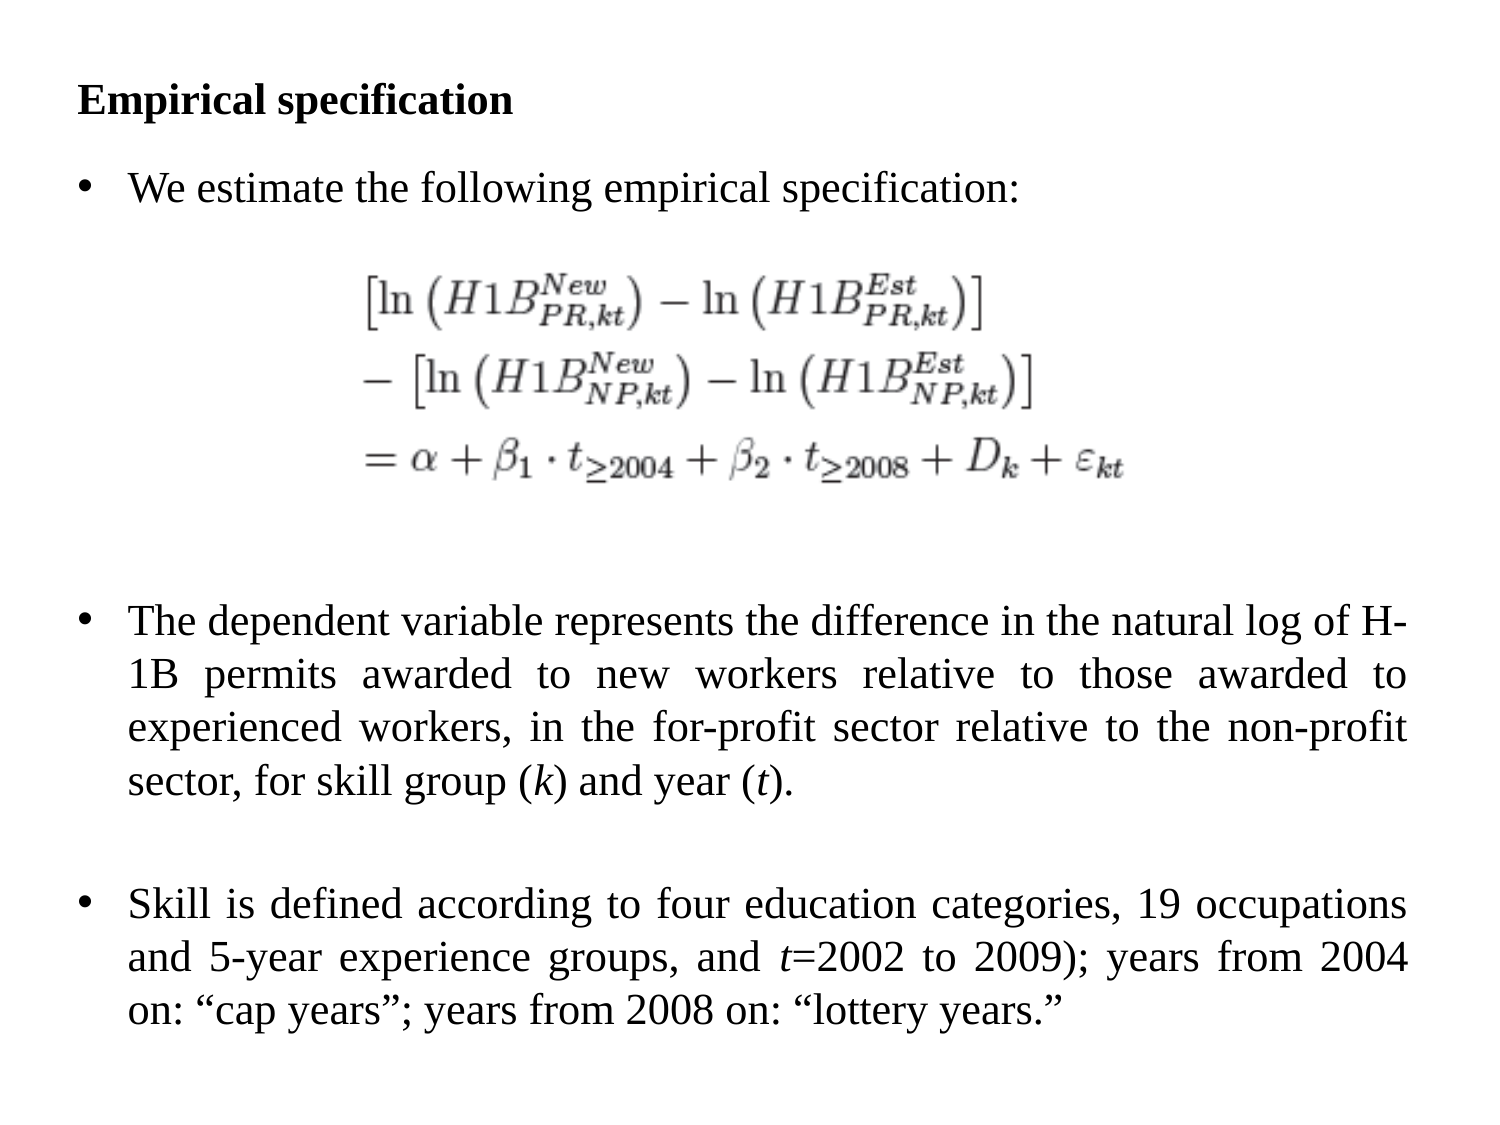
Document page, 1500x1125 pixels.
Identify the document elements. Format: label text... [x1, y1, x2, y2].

list Empirical specification We estimate the following empirical specification: The dependent variable represents the difference in the natural log of H-1B permits awarded to new workers relative to those awarded to experienced workers, in the for-profit sector relative to the non-profit sector, for skill group (k) and year (t). Skill is defined according to four education categories, 19 occupations and 5-year experience groups, and t=2002 to 2009); years from 2004 on: “cap years”; years from 2008 on: “lottery years.” [62, 62, 1425, 1050]
picture [299, 224, 1263, 551]
